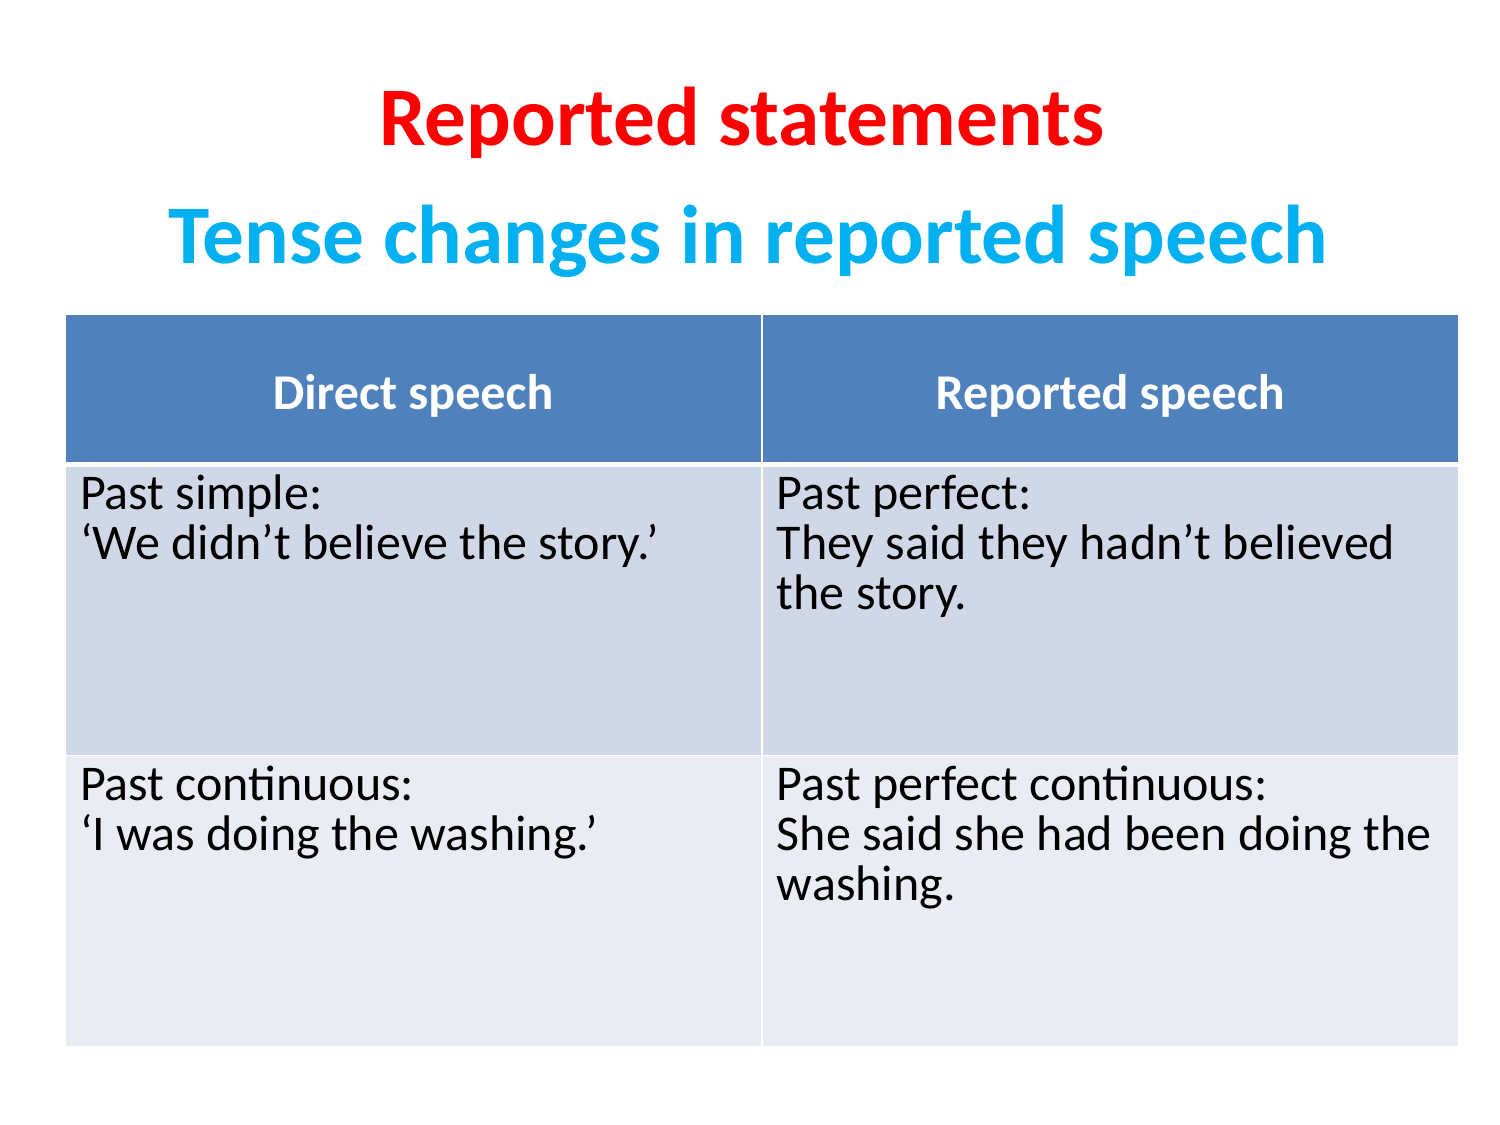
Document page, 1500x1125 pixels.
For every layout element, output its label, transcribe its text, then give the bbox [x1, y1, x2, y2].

table_header Reported speech [763, 315, 1458, 462]
table_cell Past perfect continuous: She said she had been doing the washing. [763, 756, 1458, 1046]
table_cell Past continuous: ‘I was doing the washing.’ [66, 756, 761, 1046]
table_header Direct speech [66, 315, 761, 462]
table_cell Past perfect: They said they hadn’t believed the story. [763, 467, 1458, 755]
text_box Reported statements [364, 54, 1121, 170]
table_cell Past simple: ‘We didn’t believe the story.’ [66, 467, 761, 755]
text_box Tense changes in reported speech [153, 172, 1345, 288]
